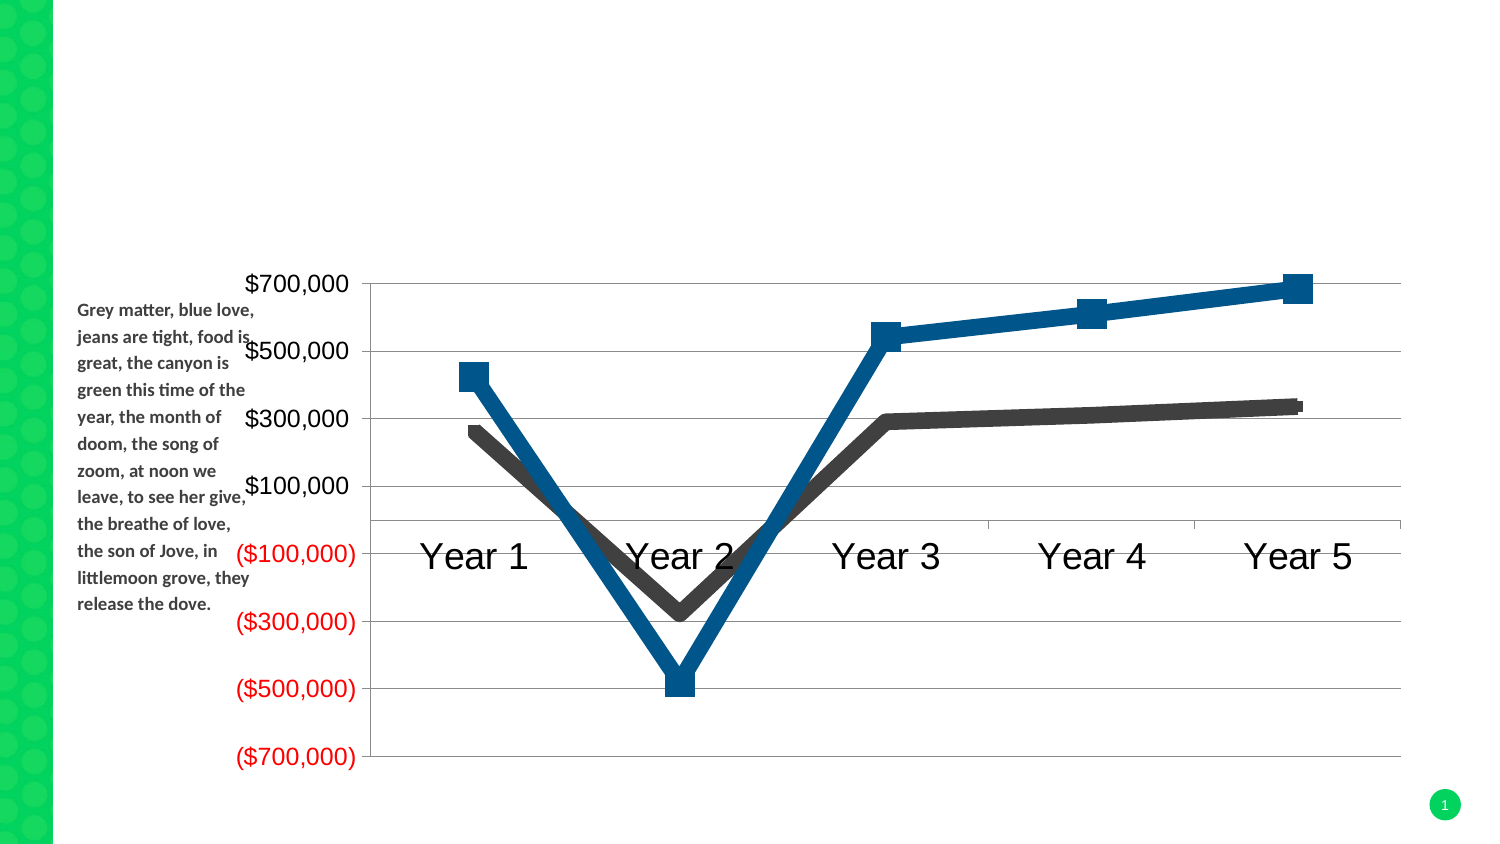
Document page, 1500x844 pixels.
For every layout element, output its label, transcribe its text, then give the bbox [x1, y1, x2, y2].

text_box Grey matter, blue love, jeans are tight, food is great, the canyon is green this time of the year, the month of doom, the song of zoom, at noon we leave, to see her give, the breathe of love, the son of Jove, in littlemoon grove, they release the dove. [62, 286, 211, 622]
picture [0, 0, 53, 844]
chart [211, 260, 1425, 781]
